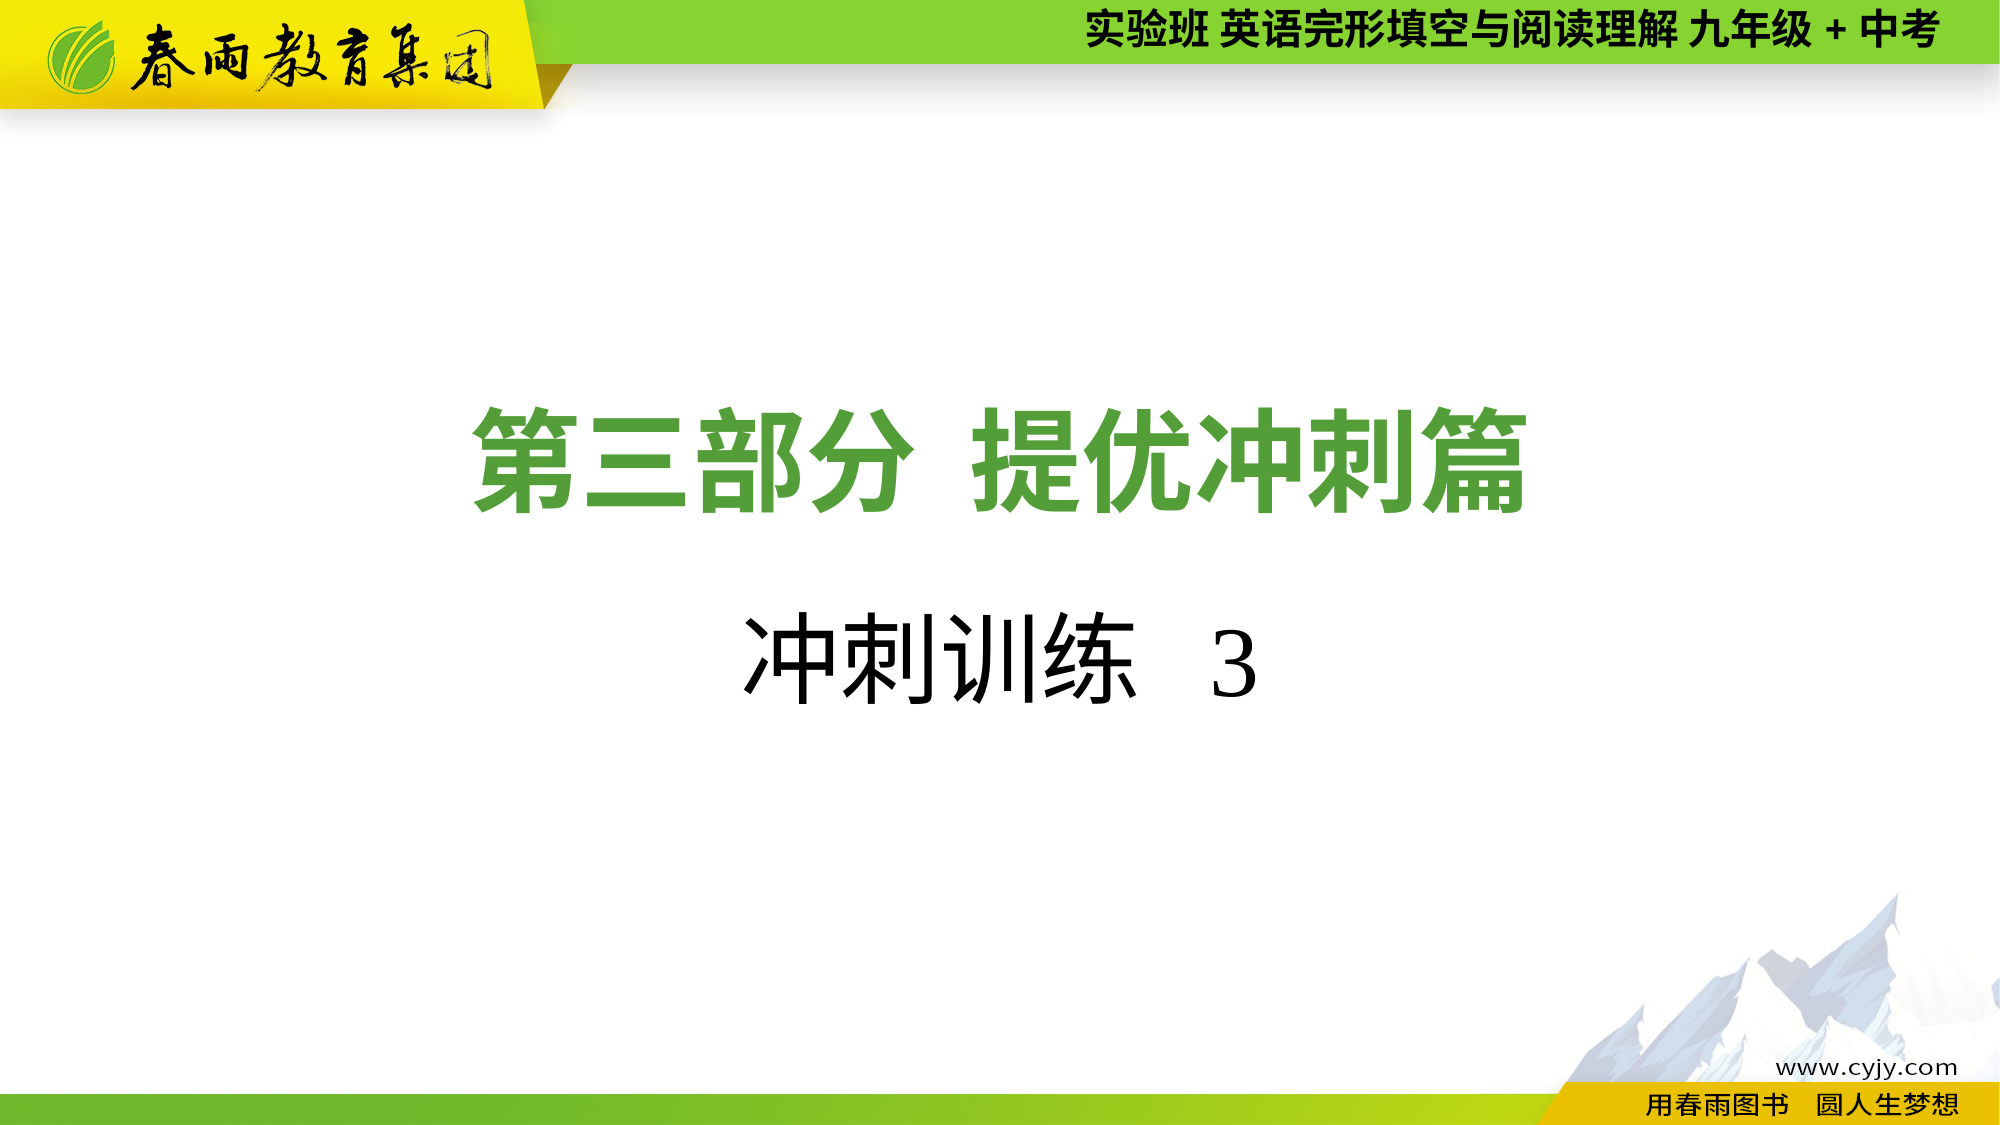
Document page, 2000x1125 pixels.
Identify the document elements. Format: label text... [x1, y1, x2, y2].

text_box 第三部分 提优冲刺篇 [54, 316, 1946, 528]
text_box 冲刺训练 3 [54, 528, 1946, 724]
picture [0, 0, 2000, 1125]
